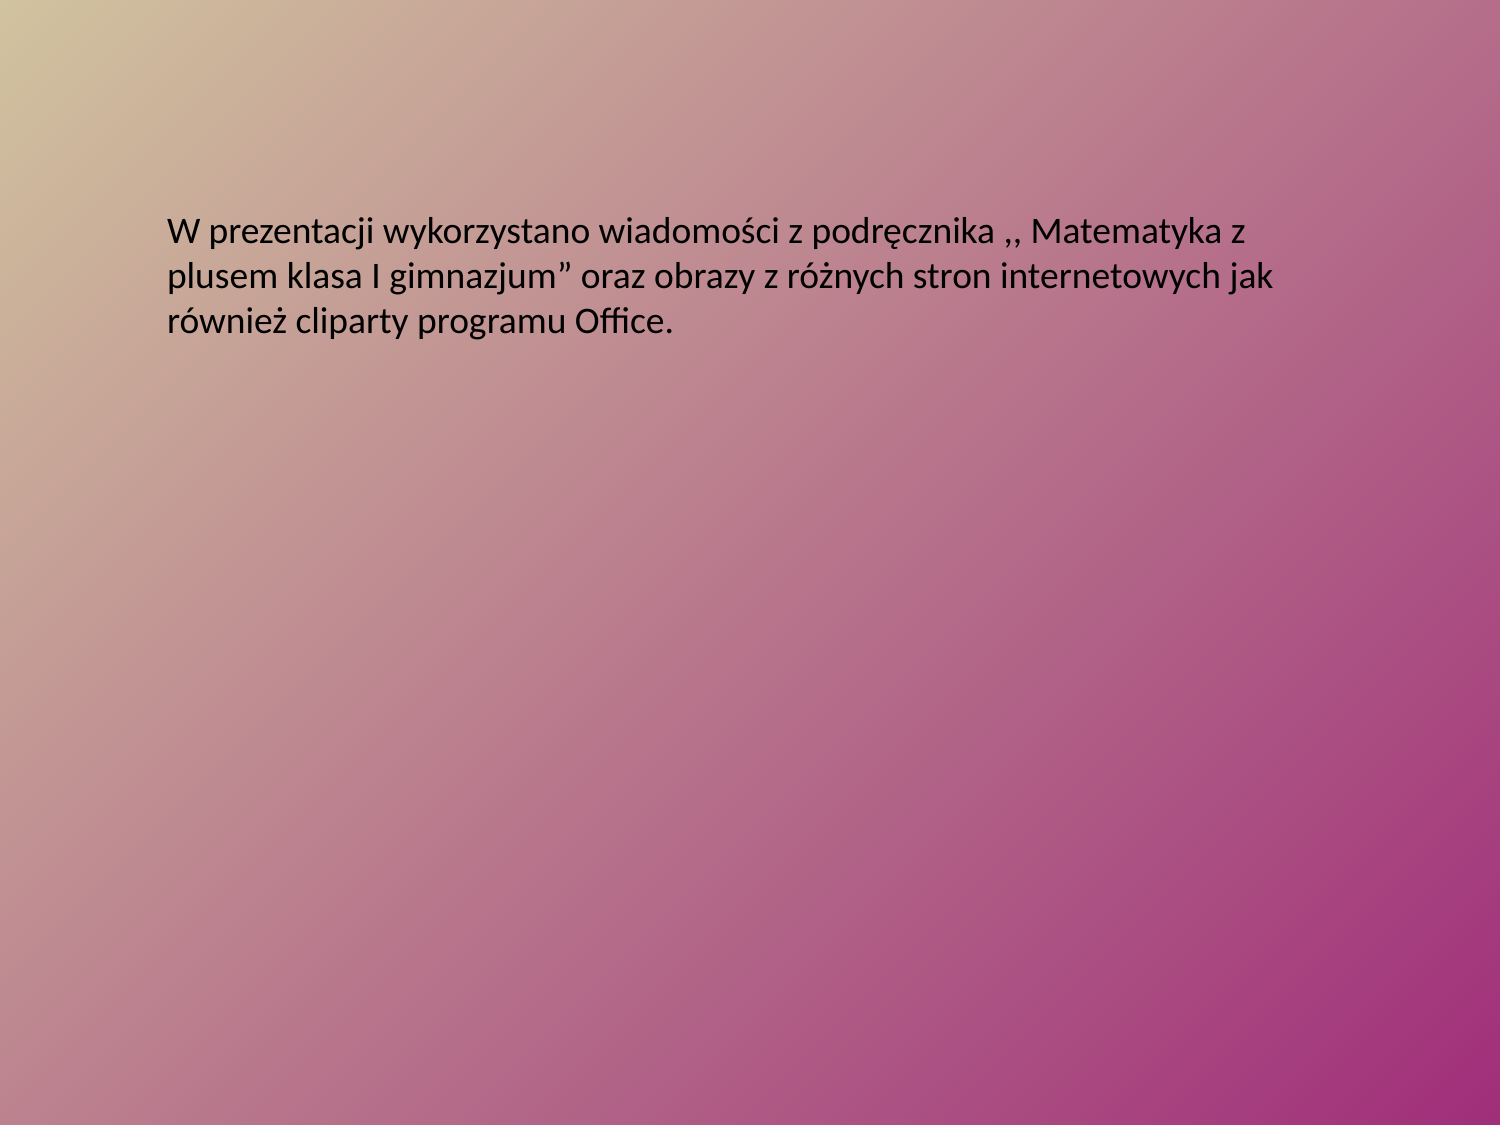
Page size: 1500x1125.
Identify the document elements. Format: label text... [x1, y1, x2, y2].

text_box W prezentacji wykorzystano wiadomości z podręcznika ,, Matematyka z plusem klasa I gimnazjum” oraz obrazy z różnych stron internetowych jak również cliparty programu Office. [152, 199, 1336, 439]
